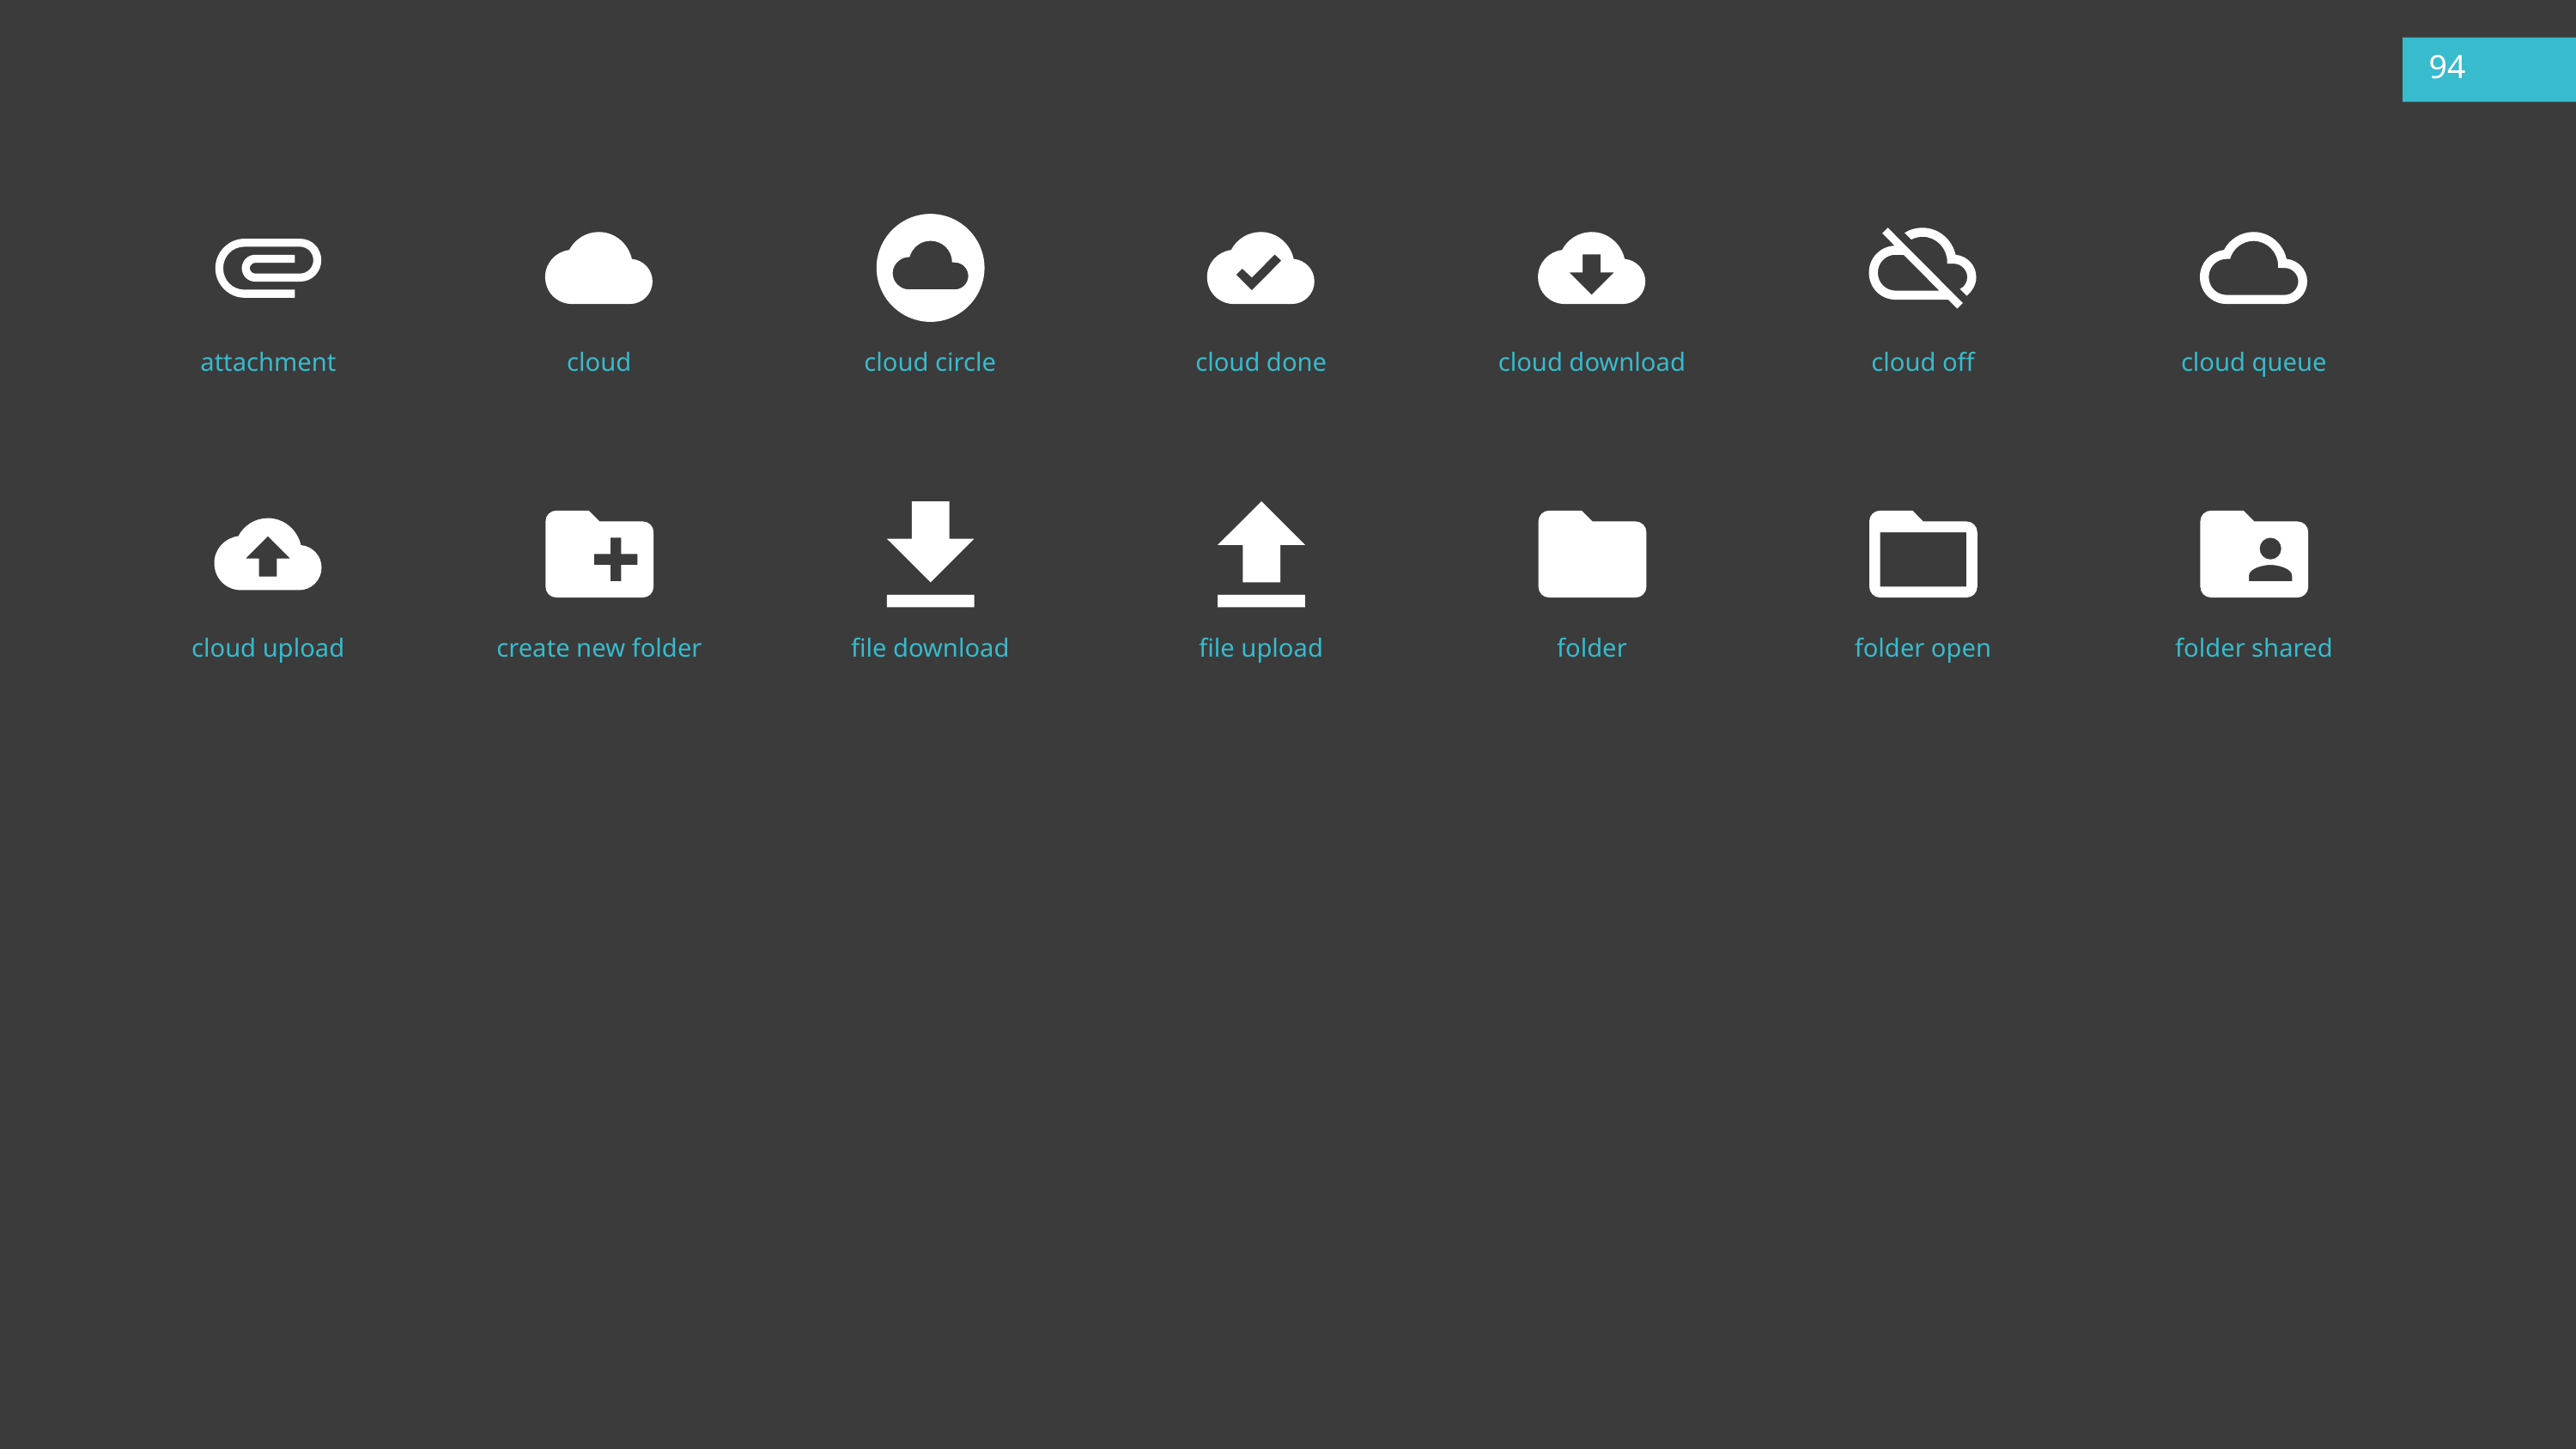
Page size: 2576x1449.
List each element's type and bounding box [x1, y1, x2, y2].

text_box [1206, 232, 1315, 305]
text_box [1218, 594, 1305, 608]
text_box [2199, 232, 2308, 305]
text_box [544, 232, 653, 305]
slide_number [2415, 35, 2502, 100]
text_box [886, 501, 975, 583]
text_box [1538, 510, 1647, 598]
text_box [1218, 501, 1305, 583]
text_box [2200, 510, 2309, 598]
text_box [1869, 510, 1978, 598]
text_box [1868, 227, 1963, 309]
text_box [545, 510, 654, 598]
text_box [1538, 232, 1646, 305]
text_box [876, 214, 985, 322]
text_box [89, 626, 2433, 669]
text_box [89, 339, 2433, 383]
text_box [886, 594, 975, 608]
text_box [214, 518, 322, 591]
text_box [1905, 227, 1977, 296]
text_box [215, 239, 322, 298]
